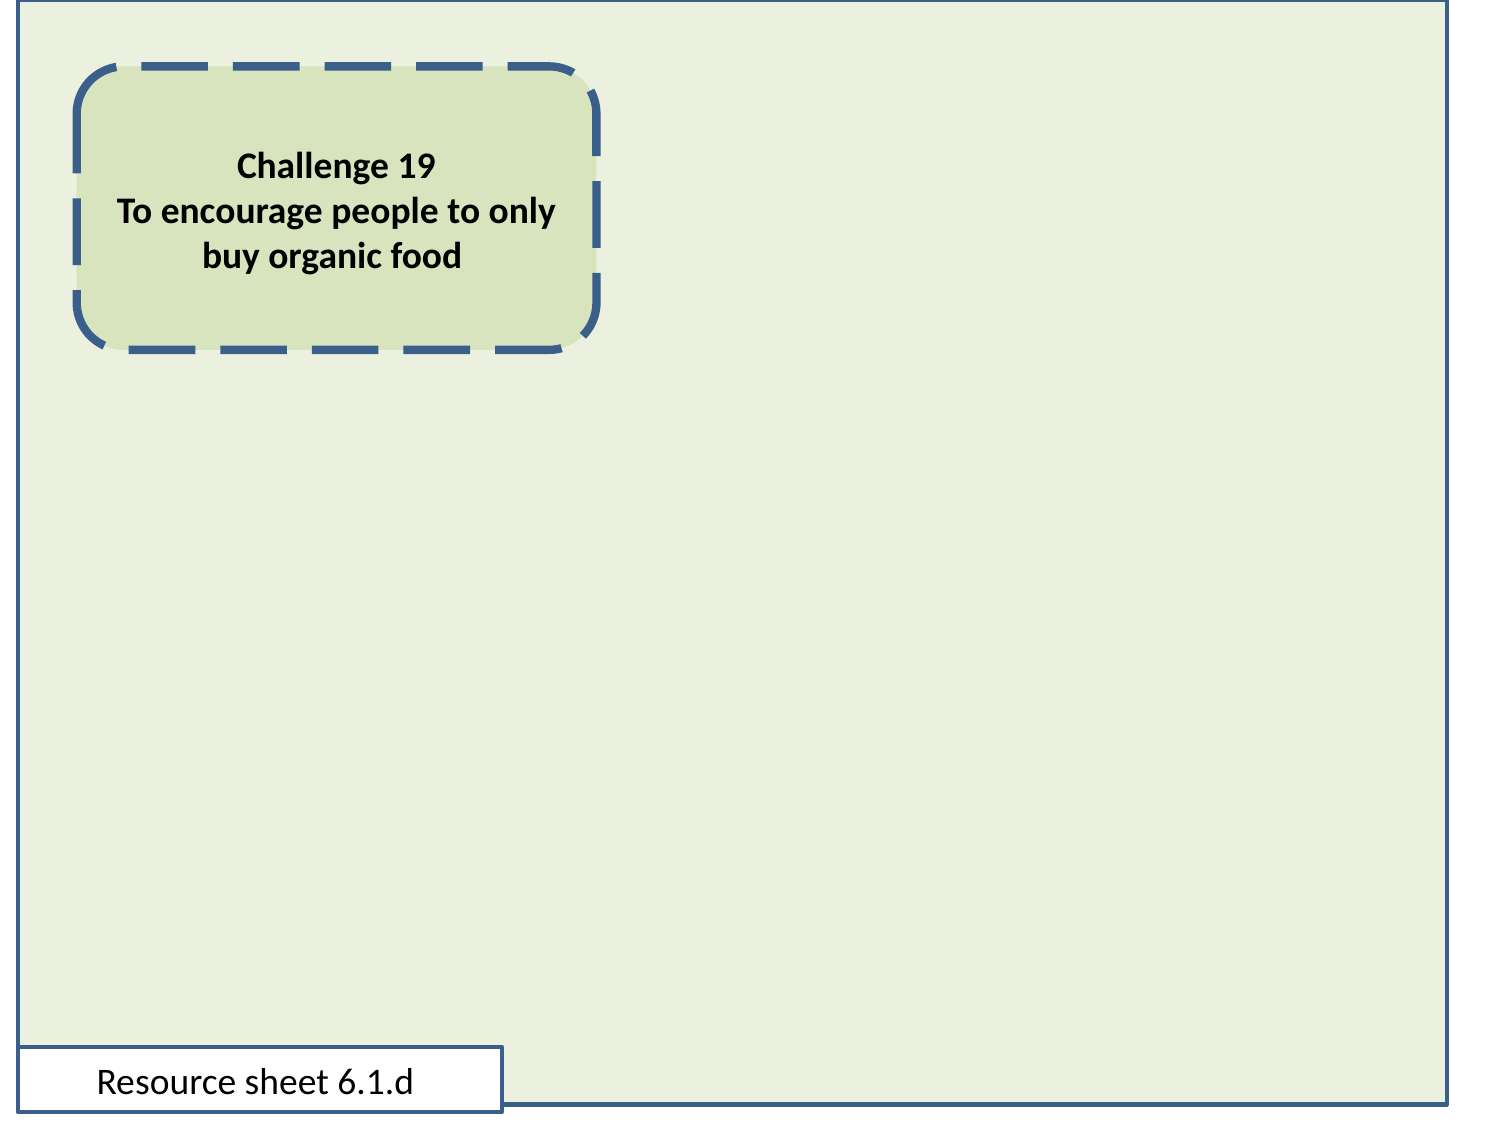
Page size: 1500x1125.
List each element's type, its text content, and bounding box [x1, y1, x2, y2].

text_box [16, 0, 1449, 1107]
text_box Challenge 19 To encourage people to only buy organic food [74, 64, 599, 352]
text_box Resource sheet 6.1.d [16, 1045, 504, 1114]
